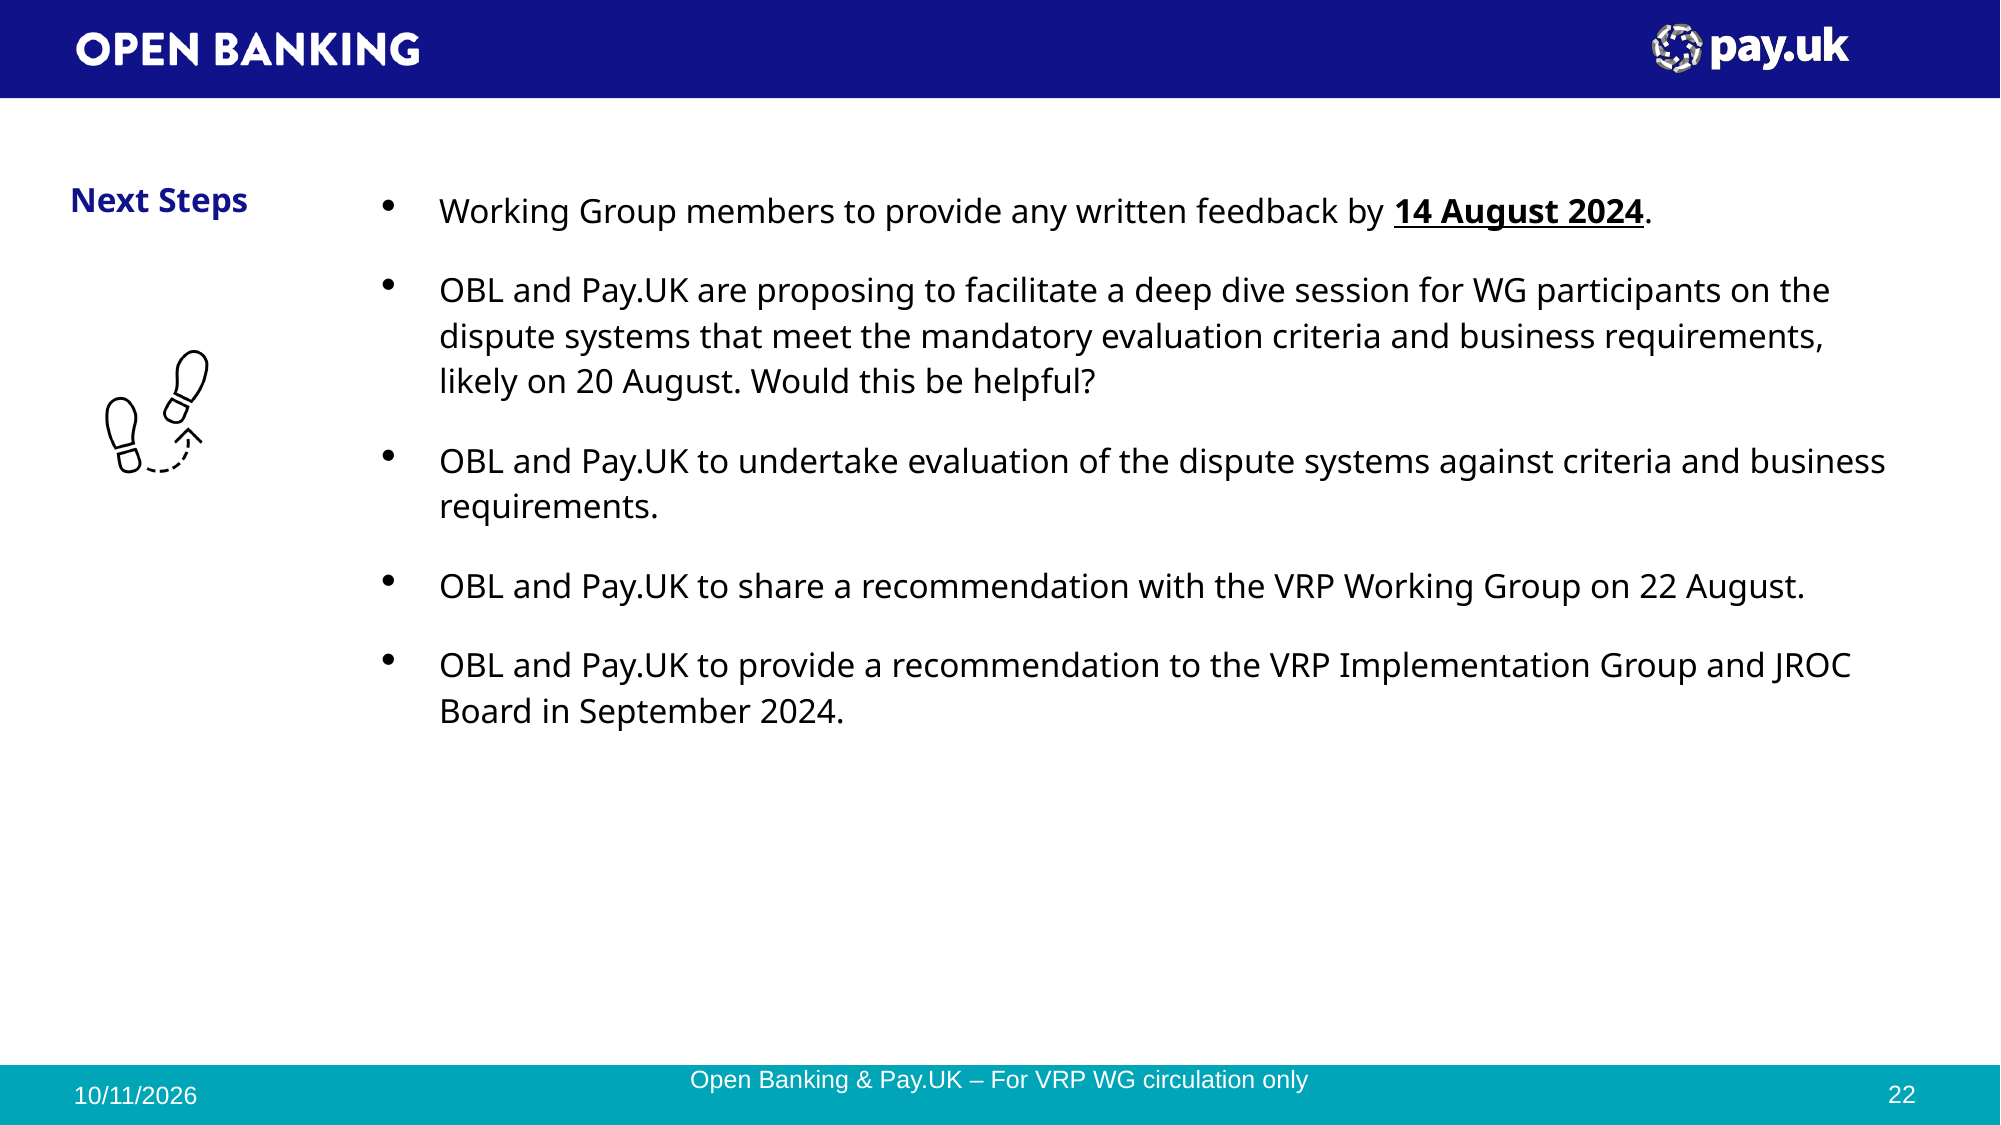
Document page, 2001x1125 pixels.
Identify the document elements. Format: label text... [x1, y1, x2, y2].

footer Open Banking & Pay.UK – For VRP WG circulation only [662, 1064, 1338, 1124]
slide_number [59, 1065, 509, 1125]
title Next Steps [54, 176, 291, 453]
slide_number 22 [1412, 1064, 1932, 1124]
picture [86, 341, 228, 482]
list Working Group members to provide any written feedback by 14 August 2024. OBL and Pay.UK are proposing to facilitate a deep dive session for WG participants on the dispute systems that meet the mandatory evaluation criteria and business requirements, likely on 20 August. Would this be helpful? OBL and Pay.UK to undertake evaluation of the dispute systems against criteria and business requirements. OBL and Pay.UK to share a recommendation with the VRP Working Group on 22 August. OBL and Pay.UK to provide a recommendation to the VRP Implementation Group and JROC Board in September 2024. [367, 176, 1925, 1017]
picture [1644, 12, 1856, 78]
picture [43, 0, 452, 99]
